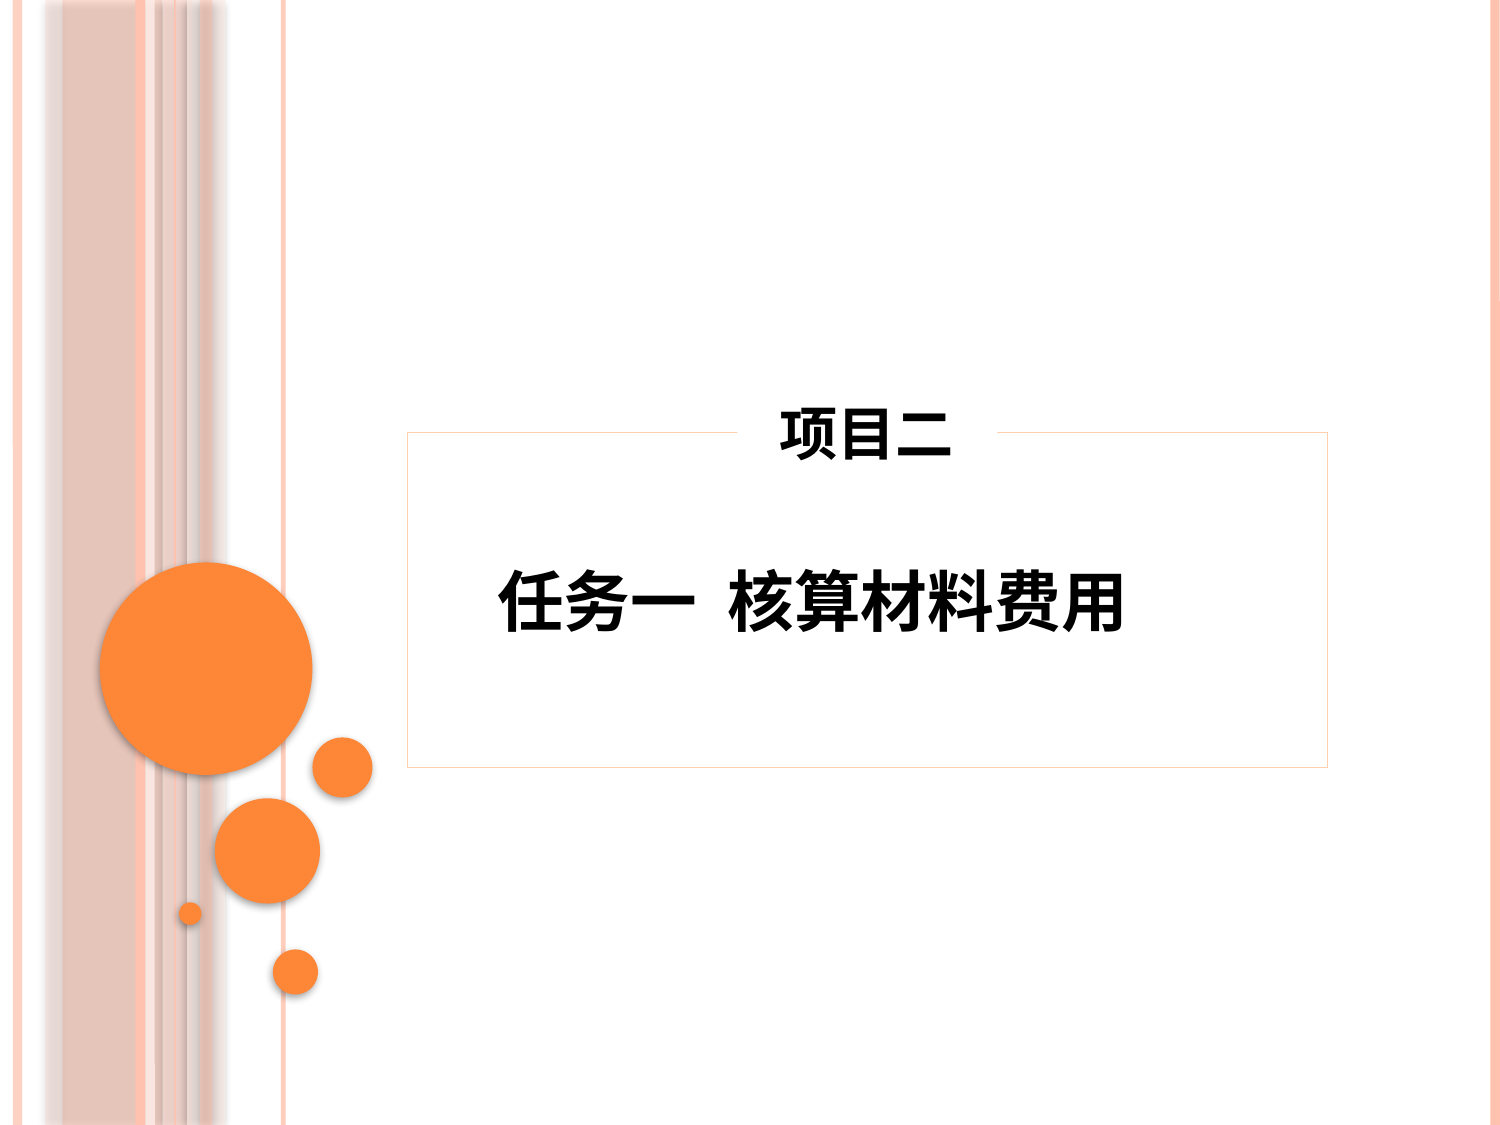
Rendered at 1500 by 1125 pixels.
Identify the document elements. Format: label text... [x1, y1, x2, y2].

text_box 任务一 核算材料费用 [407, 432, 1328, 768]
text_box 项目二 [737, 389, 998, 475]
